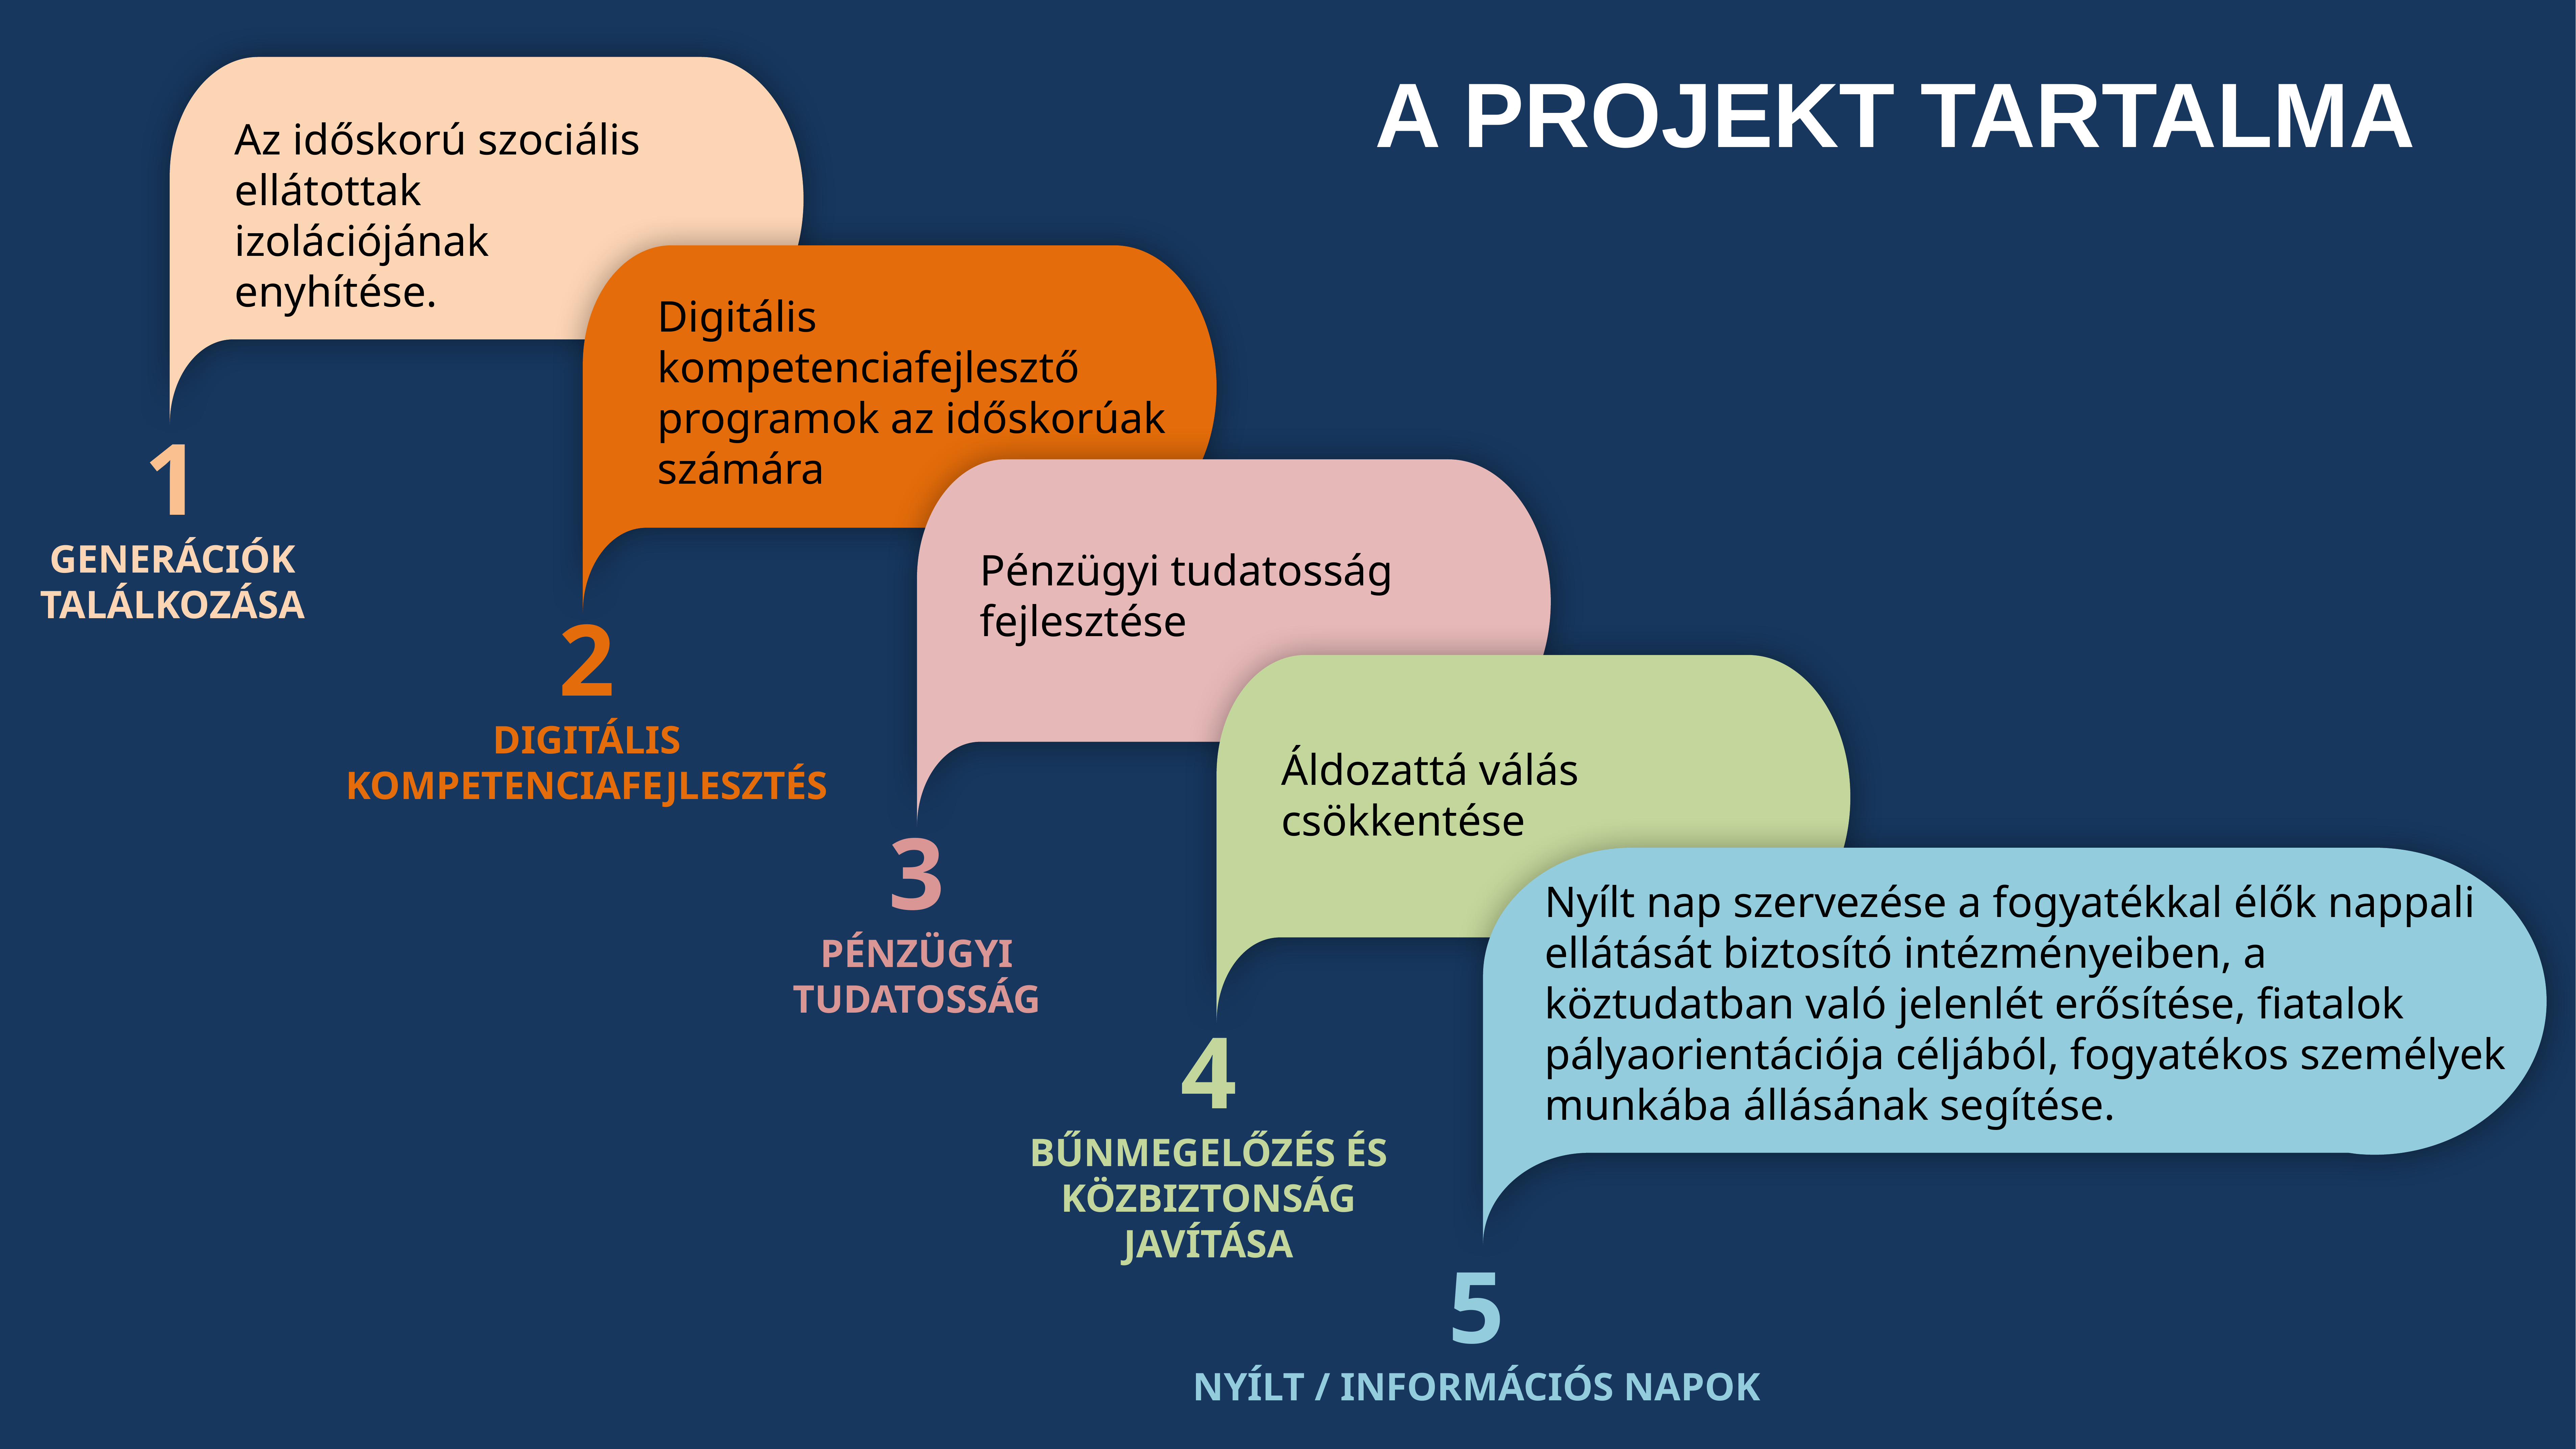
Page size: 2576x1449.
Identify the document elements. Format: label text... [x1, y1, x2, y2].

text_box [1543, 847, 2469, 872]
text_box [1216, 655, 1851, 1023]
text_box [680, 245, 1217, 438]
text_box [582, 318, 919, 595]
text_box 4 Bűnmegelőzés és közbiztonság javítása [987, 1008, 1430, 1268]
text_box Áldozattá válás csökkentése [1276, 740, 1695, 847]
text_box Az időskorú szociális ellátottak izolációjának enyhítése. [230, 110, 680, 318]
text_box Digitális kompetenciafejlesztő programok az időskorúak számára [652, 287, 1180, 495]
text_box Nyílt nap szervezése a fogyatékkal élők nappali ellátását biztosító intézményeiben, a köztudatban való jelenlét erősítése, fiatalok pályaorientációja céljából, fogyatékos személyek munkába állásának segítése. [1539, 872, 2519, 1131]
text_box [2519, 917, 2547, 1085]
text_box 3 Pénzügyi tudatosság [696, 808, 1138, 1023]
text_box [169, 56, 804, 414]
text_box Pénzügyi tudatosság fejlesztése [975, 541, 1453, 648]
text_box [1483, 875, 2467, 1245]
text_box [917, 459, 1551, 827]
text_box 2 Digitális kompetenciafejlesztés [303, 595, 871, 810]
text_box A projekt tartalma [1288, 53, 2503, 168]
text_box 5 Nyílt / információs napok [1147, 1242, 1807, 1411]
text_box 1 Generációk találkozása [25, 414, 320, 629]
